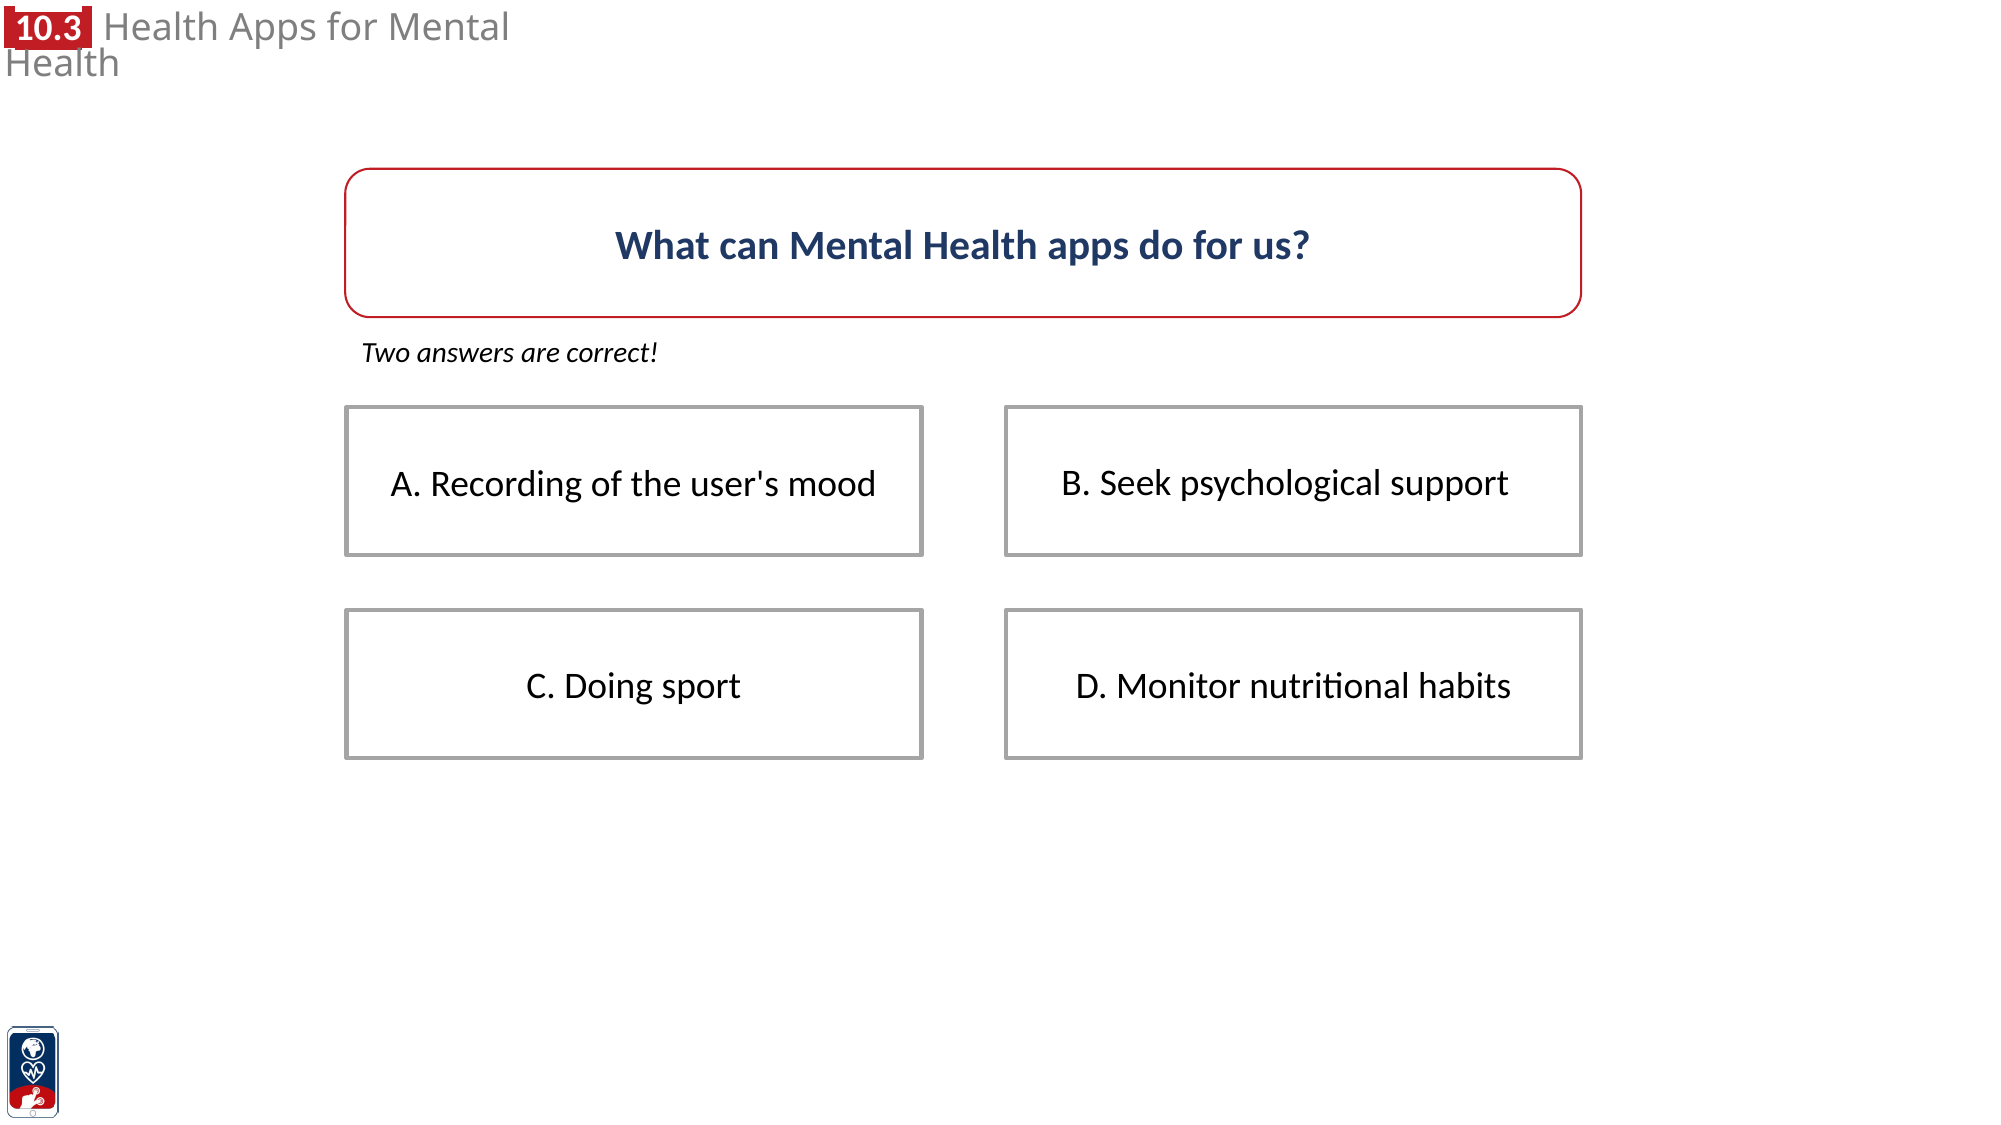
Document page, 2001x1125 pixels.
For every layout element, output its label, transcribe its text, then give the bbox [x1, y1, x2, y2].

text_box B. Seek psychological support [1004, 405, 1583, 557]
text_box D. Monitor nutritional habits [1004, 608, 1583, 760]
text_box C. Doing sport [344, 608, 924, 760]
text_box What can Mental Health apps do for us? [345, 168, 1582, 318]
picture [7, 1026, 59, 1118]
text_box A. Recording of the user's mood [344, 405, 924, 557]
text_box Two answers are correct! [346, 325, 747, 376]
